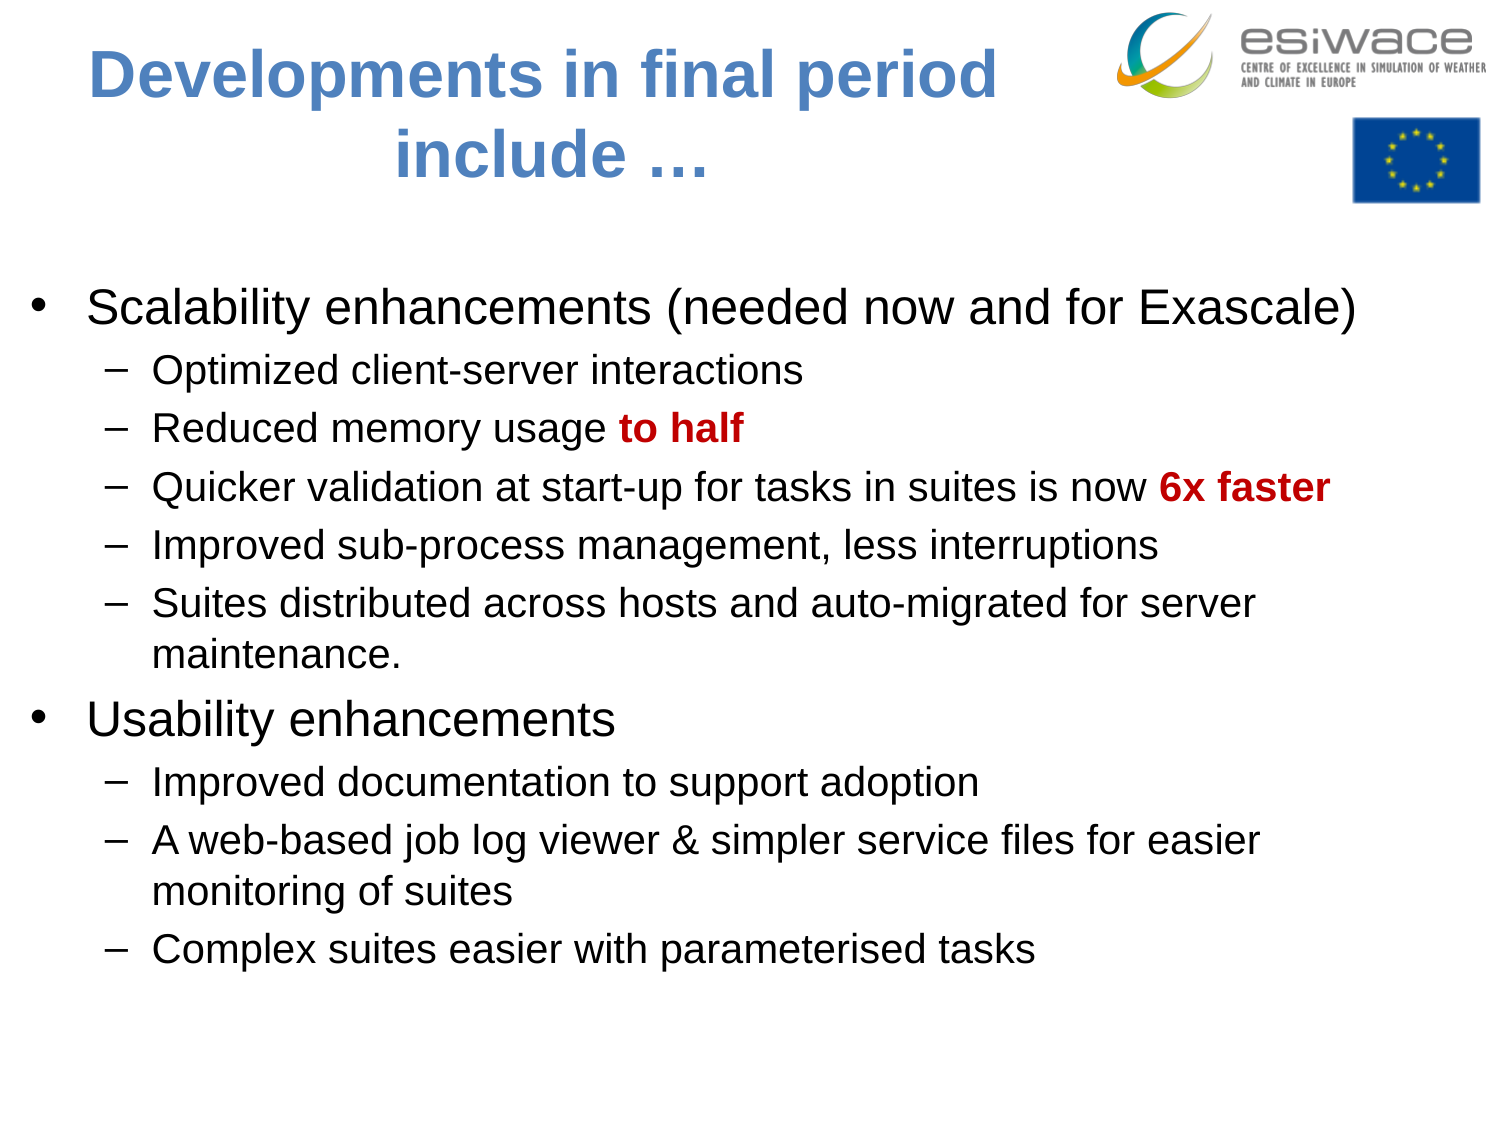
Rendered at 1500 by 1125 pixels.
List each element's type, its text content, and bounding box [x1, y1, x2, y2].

picture [1351, 116, 1483, 206]
title Developments in final period include … [14, 14, 1093, 208]
picture [1111, 11, 1486, 101]
list Scalability enhancements (needed now and for Exascale) Optimized client-server interactions Reduced memory usage to half Quicker validation at start-up for tasks in suites is now 6x faster Improved sub-process management, less interruptions Suites distributed across hosts and auto-migrated for server maintenance. Usability enhancements Improved documentation to support adoption A web-based job log viewer & simpler service files for easier monitoring of suites Complex suites easier with parameterised tasks [14, 222, 1483, 1024]
